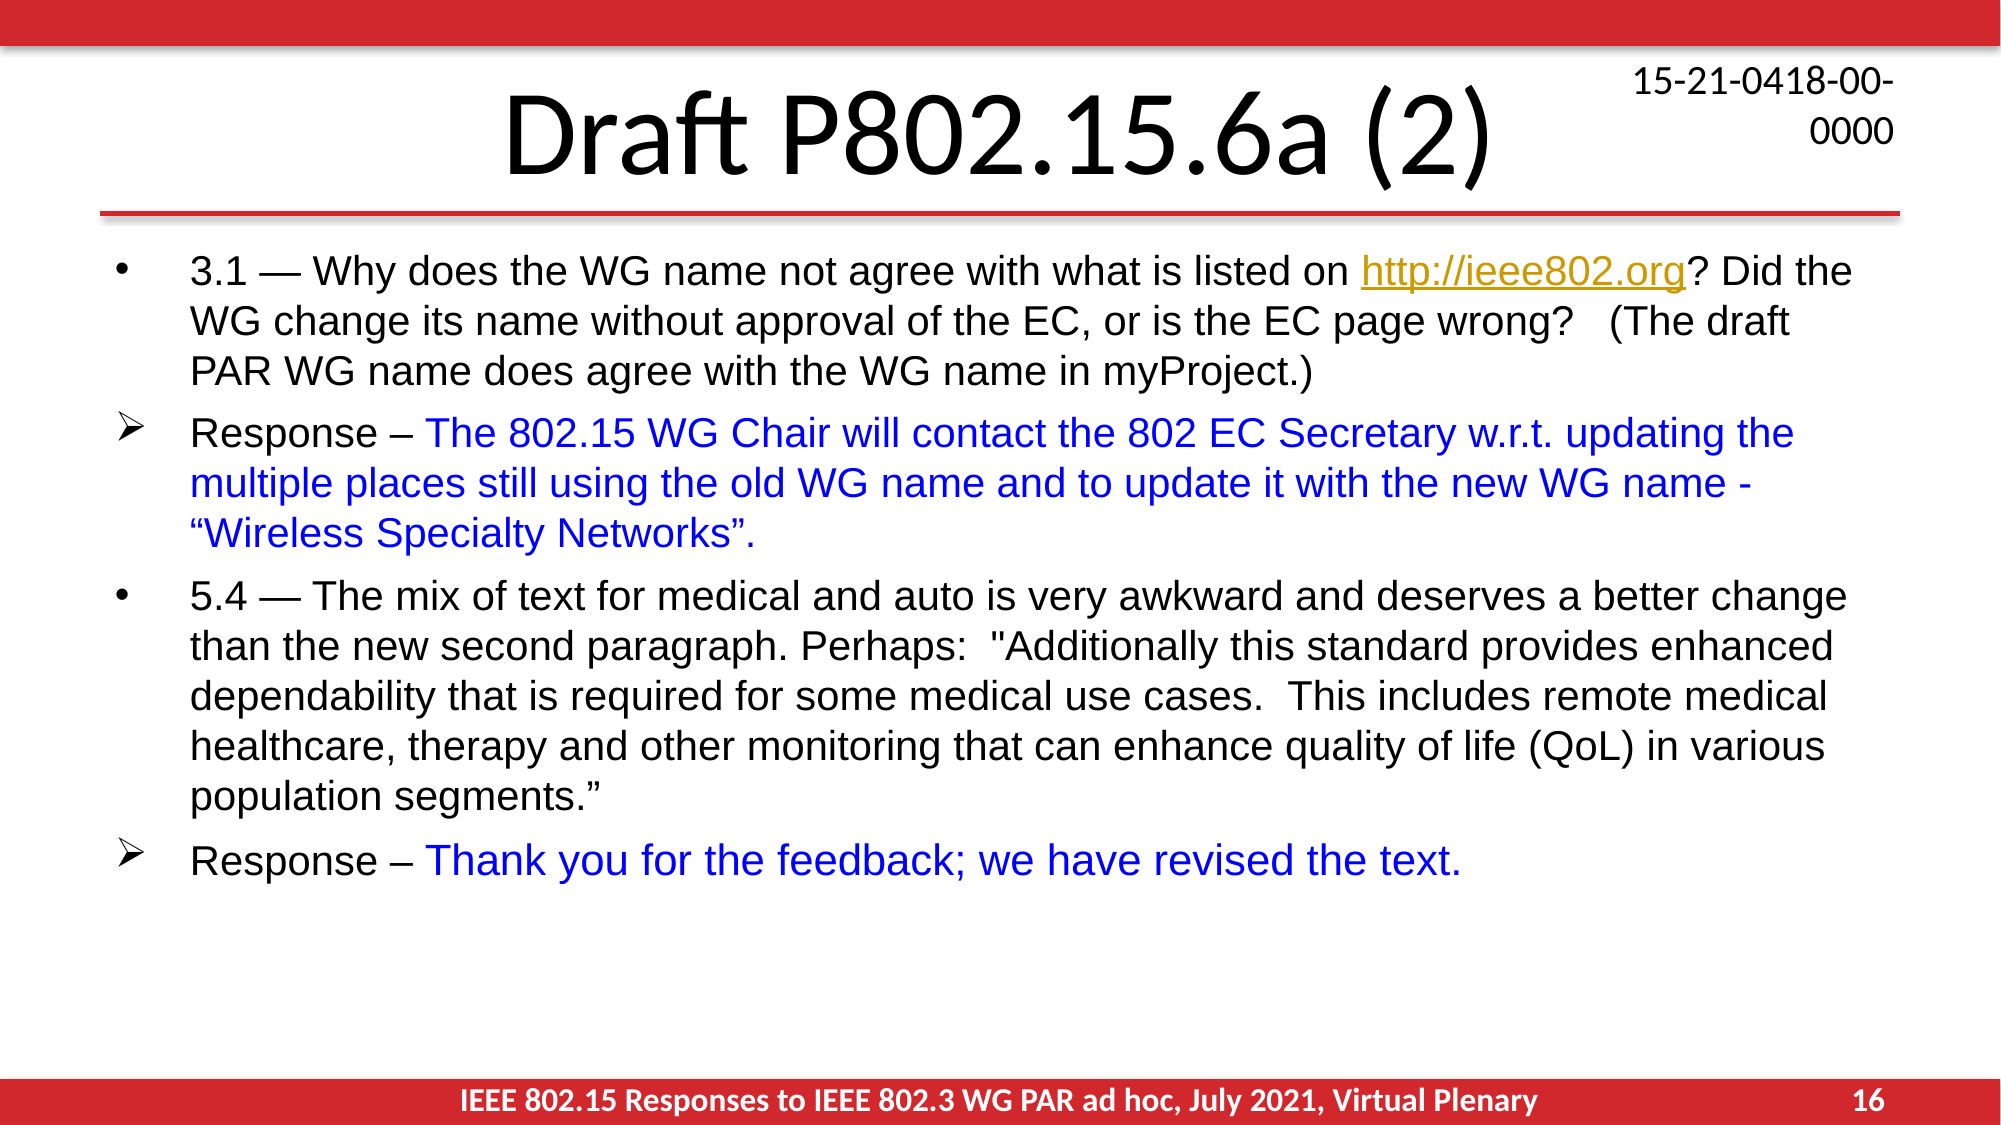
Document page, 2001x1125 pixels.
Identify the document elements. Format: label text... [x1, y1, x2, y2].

slide_number 16 [1626, 1068, 1900, 1125]
footer IEEE 802.15 Responses to IEEE 802.3 WG PAR ad hoc, July 2021, Virtual Plenary [373, 1068, 1626, 1125]
list 3.1 — Why does the WG name not agree with what is listed on http://ieee802.org? Did the WG change its name without approval of the EC, or is the EC page wrong? (The draft PAR WG name does agree with the WG name in myProject.) Response – The 802.15 WG Chair will contact the 802 EC Secretary w.r.t. updating the multiple places still using the old WG name and to update it with the new WG name - “Wireless Specialty Networks”. 5.4 — The mix of text for medical and auto is very awkward and deserves a better change than the new second paragraph. Perhaps: "Additionally this standard provides enhanced dependability that is required for some medical use cases. This includes remote medical healthcare, therapy and other monitoring that can enhance quality of life (QoL) in various population segments.” Response – Thank you for the feedback; we have revised the text. [99, 235, 1900, 979]
title Draft P802.15.6a (2) [99, 32, 1900, 220]
